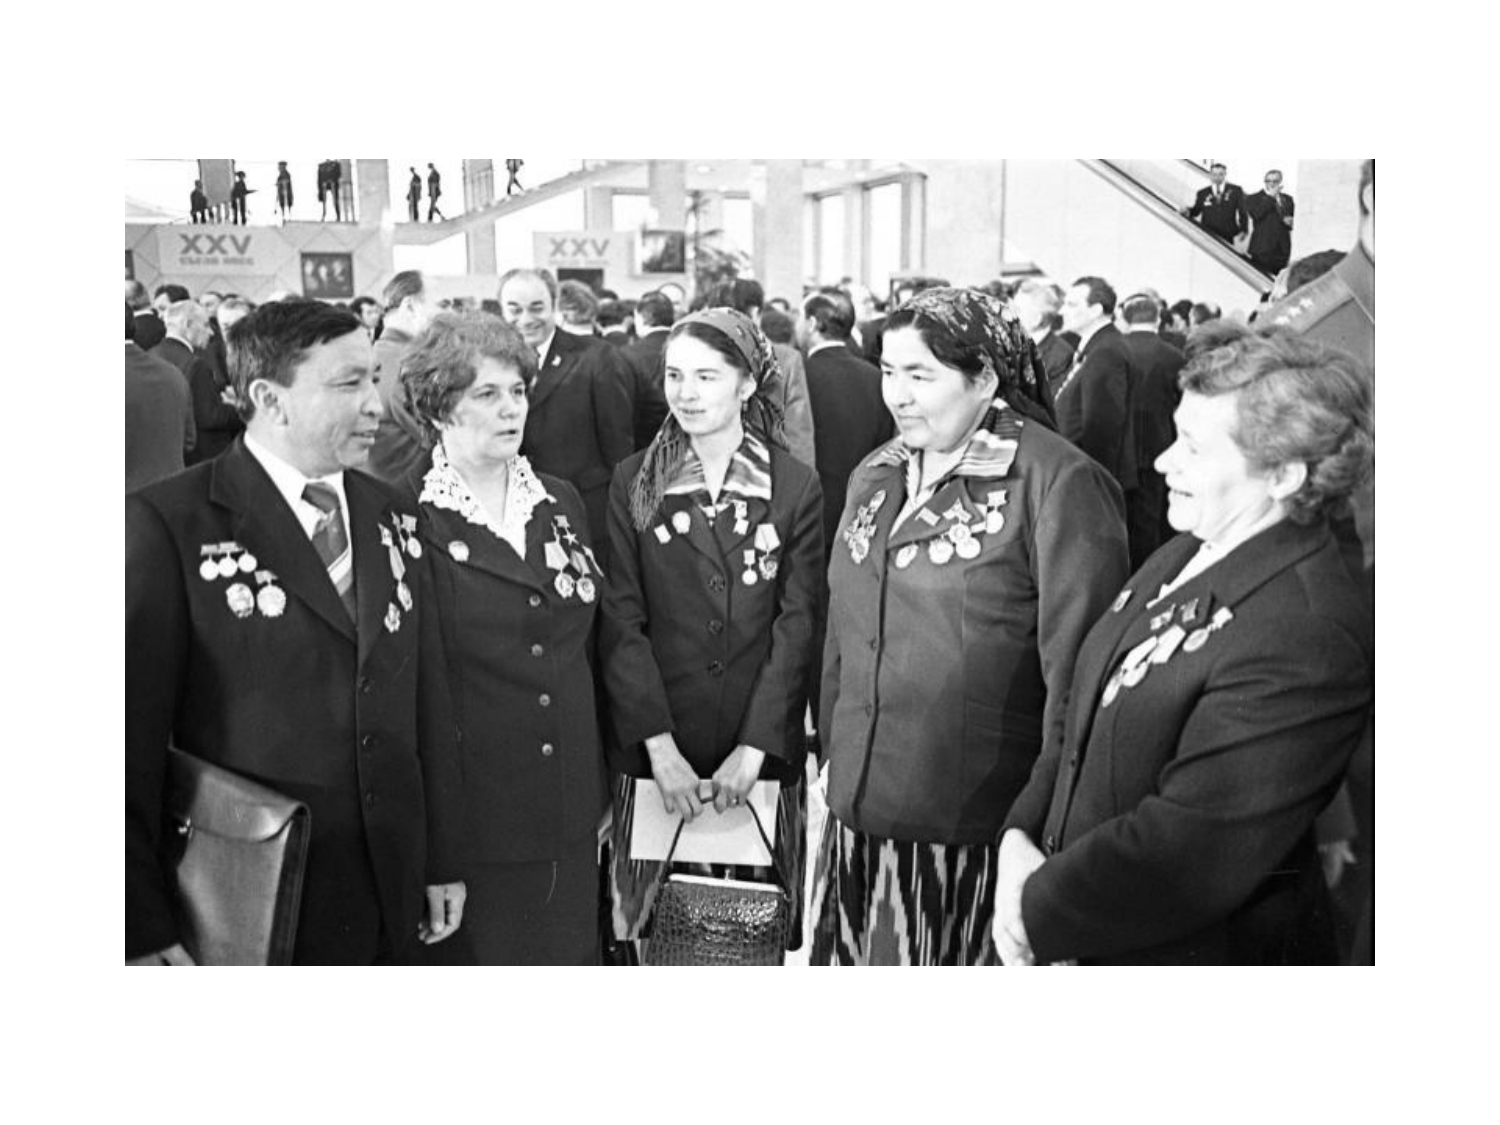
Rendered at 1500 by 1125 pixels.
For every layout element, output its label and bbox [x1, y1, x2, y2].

picture [124, 159, 1376, 966]
